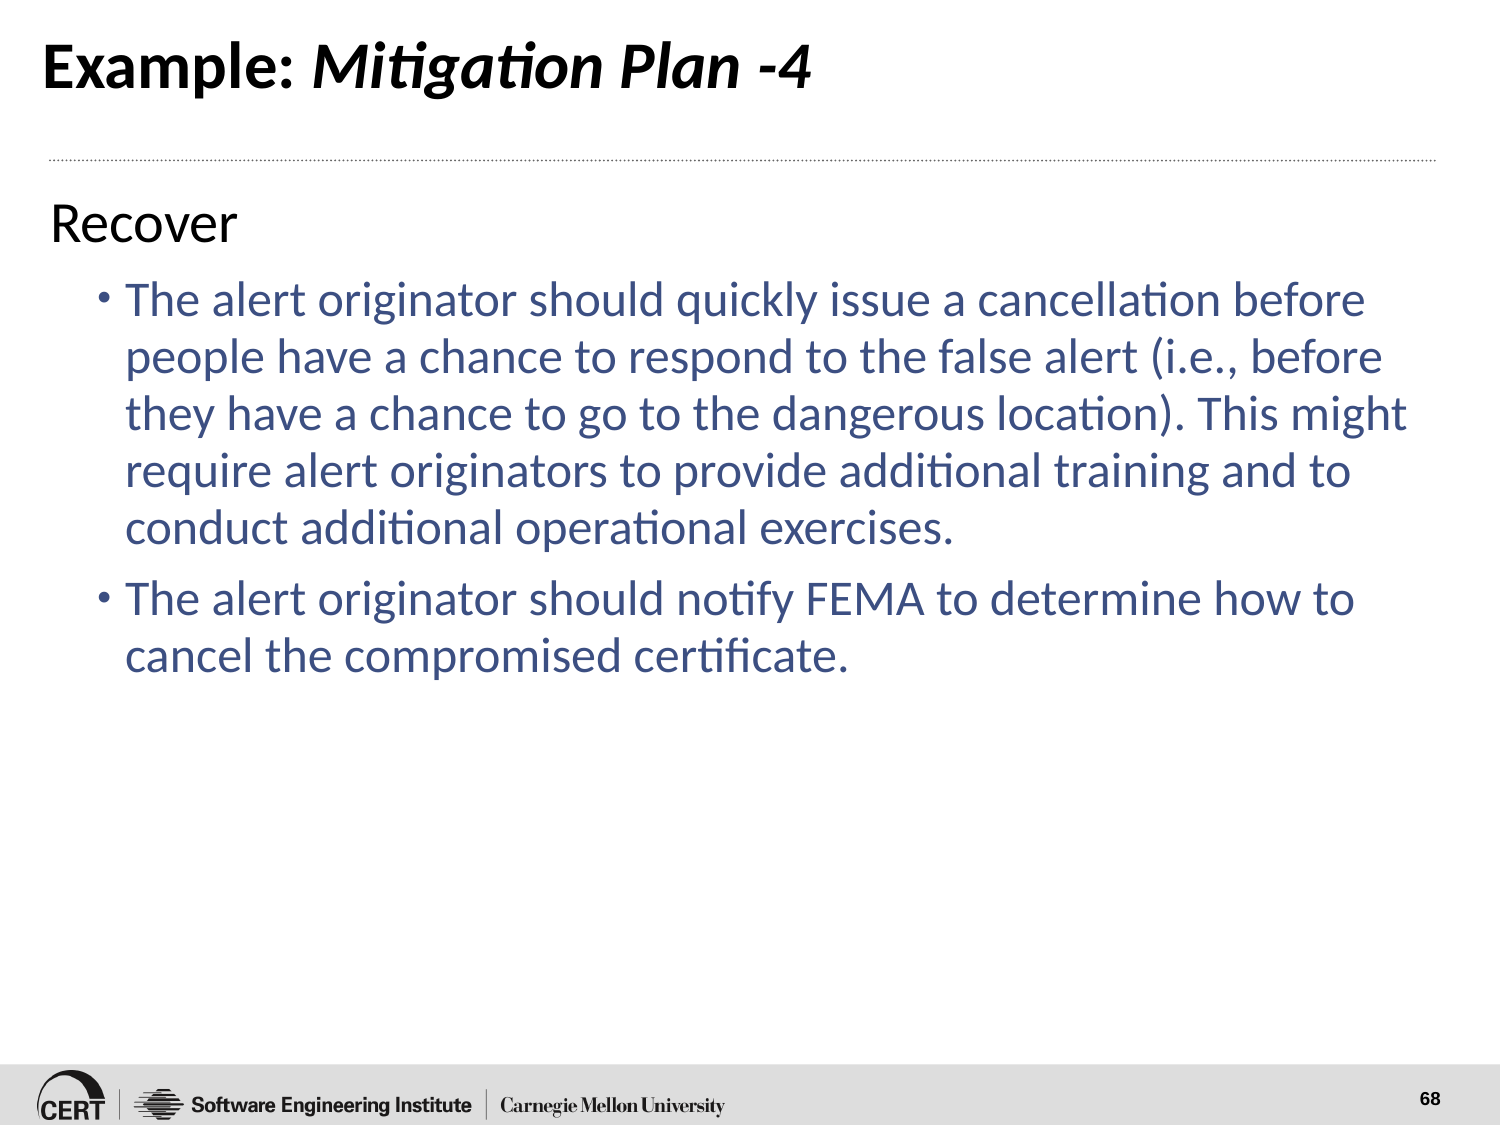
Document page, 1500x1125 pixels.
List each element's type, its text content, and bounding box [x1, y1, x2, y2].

list Recover The alert originator should quickly issue a cancellation before people have a chance to respond to the false alert (i.e., before they have a chance to go to the dangerous location). This might require alert originators to provide additional training and to conduct additional operational exercises. The alert originator should notify FEMA to determine how to cancel the compromised certificate. [49, 187, 1438, 1001]
picture [37, 1069, 725, 1122]
title Example: Mitigation Plan -4 [42, 37, 1434, 155]
